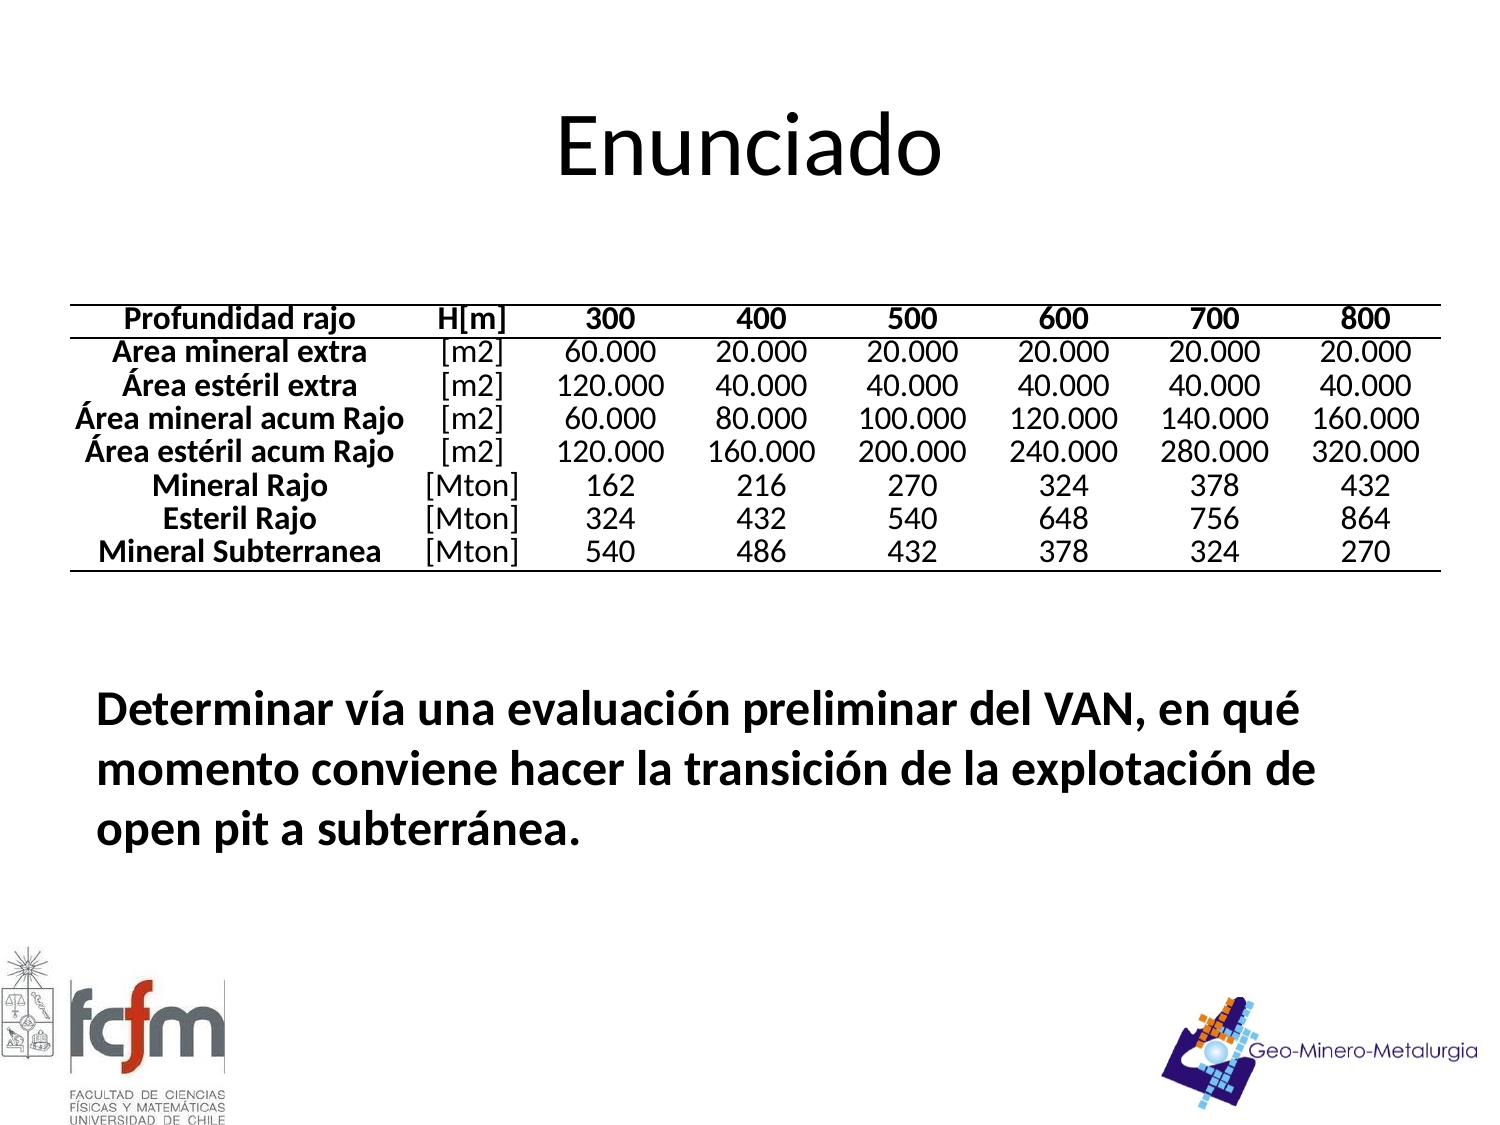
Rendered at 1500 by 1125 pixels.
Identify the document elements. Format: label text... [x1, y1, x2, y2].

table_cell 280.000 [1139, 438, 1290, 471]
table_cell 324 [1139, 538, 1290, 570]
table_cell 486 [686, 538, 837, 570]
table_header 600 [988, 306, 1139, 337]
table_cell 60.000 [535, 405, 686, 438]
table_cell Área estéril acum Rajo [70, 438, 410, 471]
table_cell 432 [686, 505, 837, 538]
table_cell 324 [535, 505, 686, 538]
table_cell [m2] [410, 405, 535, 438]
table_cell 20.000 [686, 339, 837, 371]
table_header 500 [837, 306, 988, 337]
table_cell 378 [1139, 471, 1290, 505]
table_cell 100.000 [837, 405, 988, 438]
table_cell 324 [988, 471, 1139, 505]
table_cell [Mton] [410, 505, 535, 538]
table_cell Area mineral extra [70, 339, 410, 371]
table_cell 20.000 [1139, 339, 1290, 371]
table_cell Área estéril extra [70, 371, 410, 405]
table_cell 270 [837, 471, 988, 505]
table_cell 20.000 [837, 339, 988, 371]
title Enunciado [75, 45, 1425, 233]
table_cell Área mineral acum Rajo [70, 405, 410, 438]
table_cell 240.000 [988, 438, 1139, 471]
table_cell 40.000 [1139, 371, 1290, 405]
table_header 300 [535, 306, 686, 337]
table_header 800 [1290, 306, 1441, 337]
table_cell 60.000 [535, 339, 686, 371]
table_cell 540 [837, 505, 988, 538]
table_cell 40.000 [686, 371, 837, 405]
table_cell [m2] [410, 371, 535, 405]
table_cell 20.000 [1290, 339, 1441, 371]
table_cell 160.000 [1290, 405, 1441, 438]
table_cell 120.000 [535, 371, 686, 405]
table_cell Mineral Subterranea [70, 538, 410, 570]
table_cell 756 [1139, 505, 1290, 538]
table_cell 432 [837, 538, 988, 570]
table_header 400 [686, 306, 837, 337]
table_cell 864 [1290, 505, 1441, 538]
table_cell [m2] [410, 438, 535, 471]
table_cell 162 [535, 471, 686, 505]
table_header H[m] [410, 306, 535, 337]
table_cell 120.000 [535, 438, 686, 471]
table_cell 80.000 [686, 405, 837, 438]
table_cell 320.000 [1290, 438, 1441, 471]
table_cell 216 [686, 471, 837, 505]
table_cell 120.000 [988, 405, 1139, 438]
table_cell 40.000 [988, 371, 1139, 405]
table_cell Esteril Rajo [70, 505, 410, 538]
table_cell 270 [1290, 538, 1441, 570]
table_cell 40.000 [837, 371, 988, 405]
picture [0, 945, 225, 1125]
table_cell 378 [988, 538, 1139, 570]
table_header 700 [1139, 306, 1290, 337]
table_cell 540 [535, 538, 686, 570]
table_cell 648 [988, 505, 1139, 538]
table_cell 432 [1290, 471, 1441, 505]
table_header Profundidad rajo [70, 306, 410, 337]
table_cell 140.000 [1139, 405, 1290, 438]
table_cell [m2] [410, 339, 535, 371]
table_cell 20.000 [988, 339, 1139, 371]
table_cell [Mton] [410, 538, 535, 570]
table_cell 200.000 [837, 438, 988, 471]
table_cell [Mton] [410, 471, 535, 505]
table_cell 160.000 [686, 438, 837, 471]
picture [1151, 997, 1477, 1125]
table_cell 40.000 [1290, 371, 1441, 405]
text_box Determinar vía una evaluación preliminar del VAN, en qué momento conviene hacer la transición de la explotación de open pit a subterránea. [81, 667, 1407, 863]
table_cell Mineral Rajo [70, 471, 410, 505]
